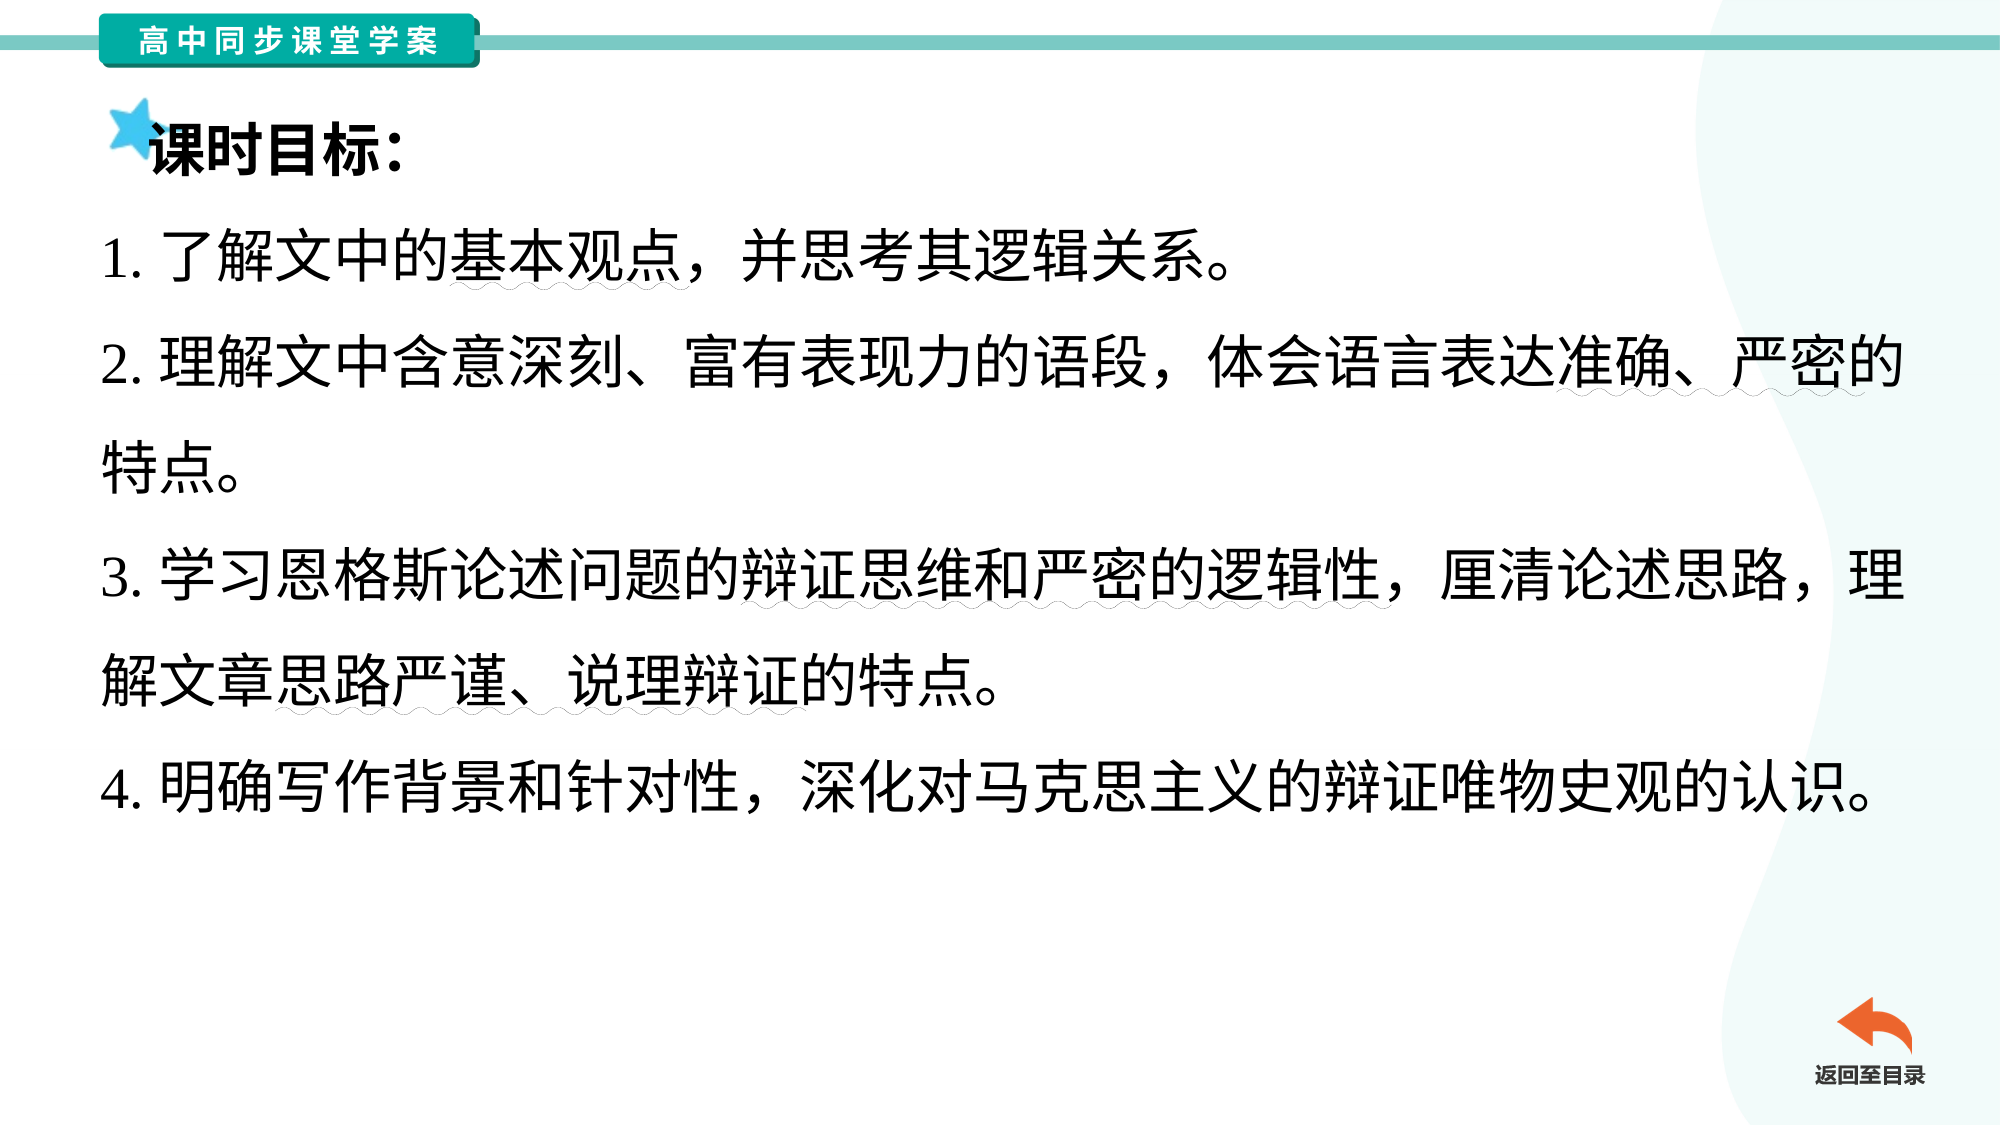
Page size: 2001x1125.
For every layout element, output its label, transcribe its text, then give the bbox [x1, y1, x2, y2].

text_box 课时目标： 1.了解文中的基本观点，并思考其逻辑关系。 2.理解文中含意深刻、富有表现力的语段，体会语言表达准确、严密的 特点。 3.学习恩格斯论述问题的辩证思维和严密的逻辑性，厘清论述思路，理 解文章思路严谨、说理辩证的特点。 4.明确写作背景和针对性，深化对马克思主义的辩证唯物史观的认识。 [100, 76, 1899, 821]
picture [0, 0, 2000, 1125]
